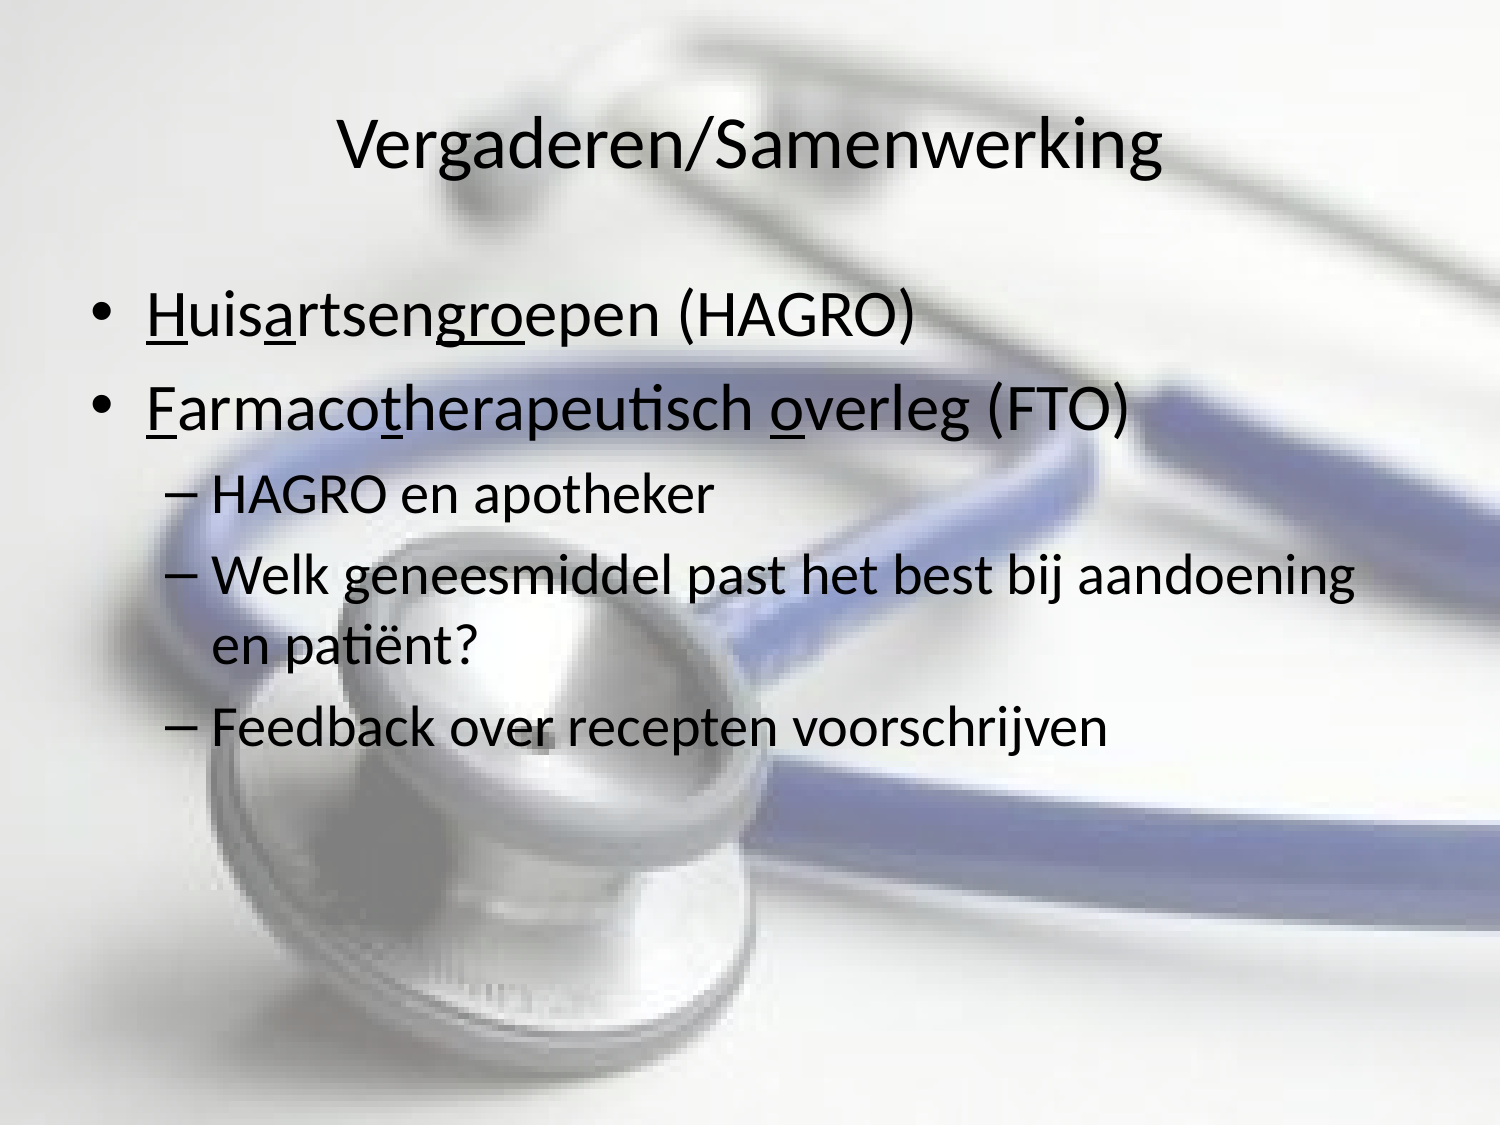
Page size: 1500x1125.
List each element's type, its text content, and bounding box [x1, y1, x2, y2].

list Huisartsengroepen (HAGRO) Farmacotherapeutisch overleg (FTO) HAGRO en apotheker Welk geneesmiddel past het best bij aandoening en patiënt? Feedback over recepten voorschrijven [75, 262, 1425, 1005]
title Vergaderen/Samenwerking [75, 45, 1425, 233]
